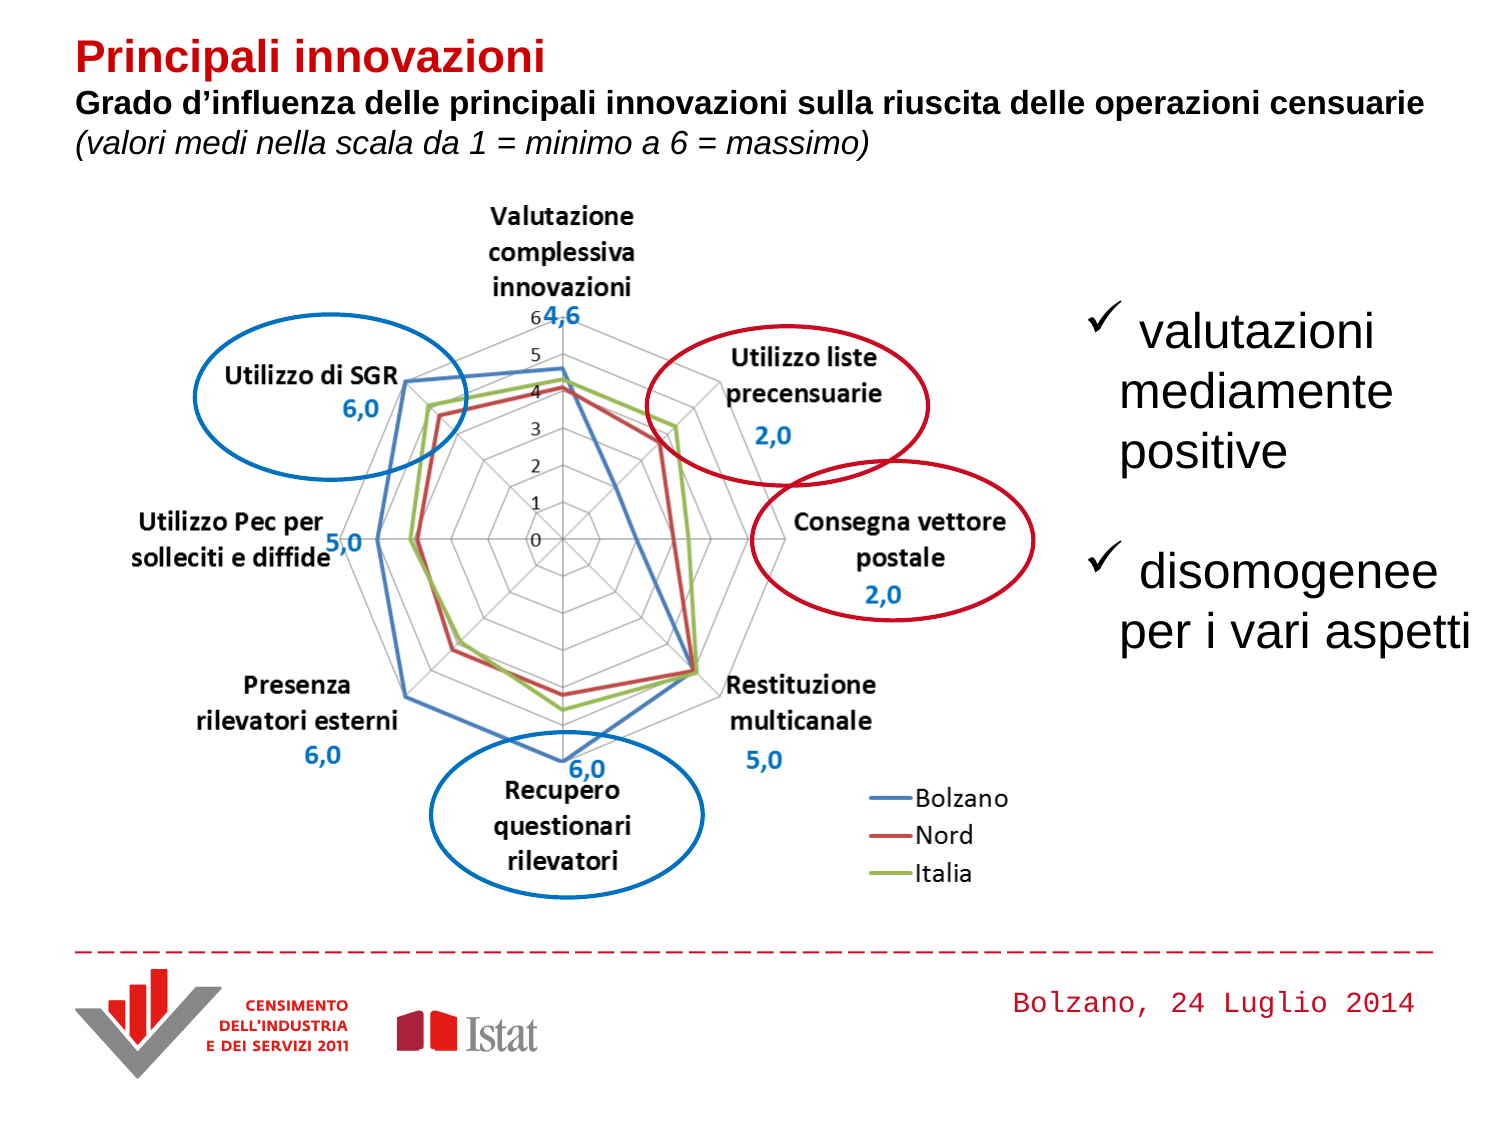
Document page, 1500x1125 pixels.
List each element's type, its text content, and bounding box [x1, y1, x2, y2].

text_box Bolzano, 24 Luglio 2014 [998, 976, 1471, 1026]
text_box valutazioni mediamente positive disomogenee per i vari aspetti [1197, 290, 1495, 786]
text_box Principali innovazioni Grado d’influenza delle principali innovazioni sulla riuscita delle operazioni censuarie (valori medi nella scala da 1 = minimo a 6 = massimo) [74, 42, 1500, 185]
picture [100, 184, 1193, 895]
text_box [76, 172, 1436, 752]
picture [74, 969, 538, 1082]
